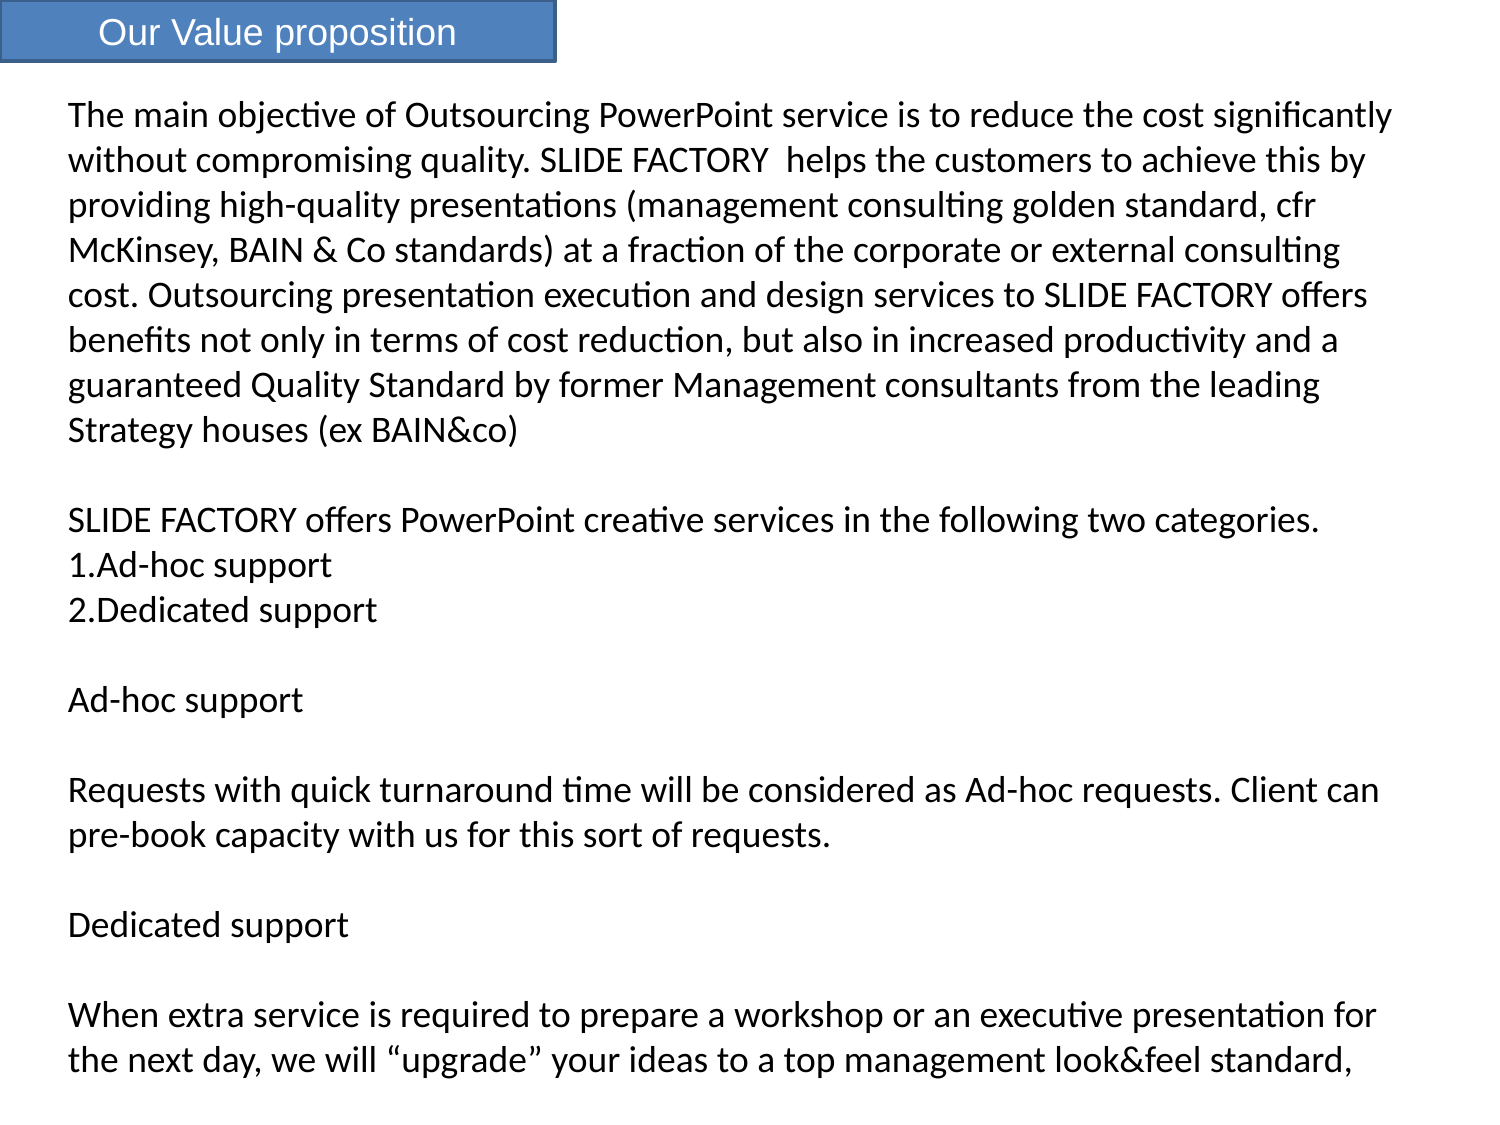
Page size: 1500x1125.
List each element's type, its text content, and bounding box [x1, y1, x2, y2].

text_box Our Value proposition [0, 0, 557, 63]
text_box The main objective of Outsourcing PowerPoint service is to reduce the cost significantly without compromising quality. SLIDE FACTORY helps the customers to achieve this by providing high-quality presentations (management consulting golden standard, cfr McKinsey, BAIN & Co standards) at a fraction of the corporate or external consulting cost. Outsourcing presentation execution and design services to SLIDE FACTORY offers benefits not only in terms of cost reduction, but also in increased productivity and a guaranteed Quality Standard by former Management consultants from the leading Strategy houses (ex BAIN&co) SLIDE FACTORY offers PowerPoint creative services in the following two categories. 1.Ad-hoc support 2.Dedicated support Ad-hoc support Requests with quick turnaround time will be considered as Ad-hoc requests. Client can pre-book capacity with us for this sort of requests. Dedicated support When extra service is required to prepare a workshop or an executive presentation for the next day, we will “upgrade” your ideas to a top management look&feel standard, [53, 37, 1436, 1088]
